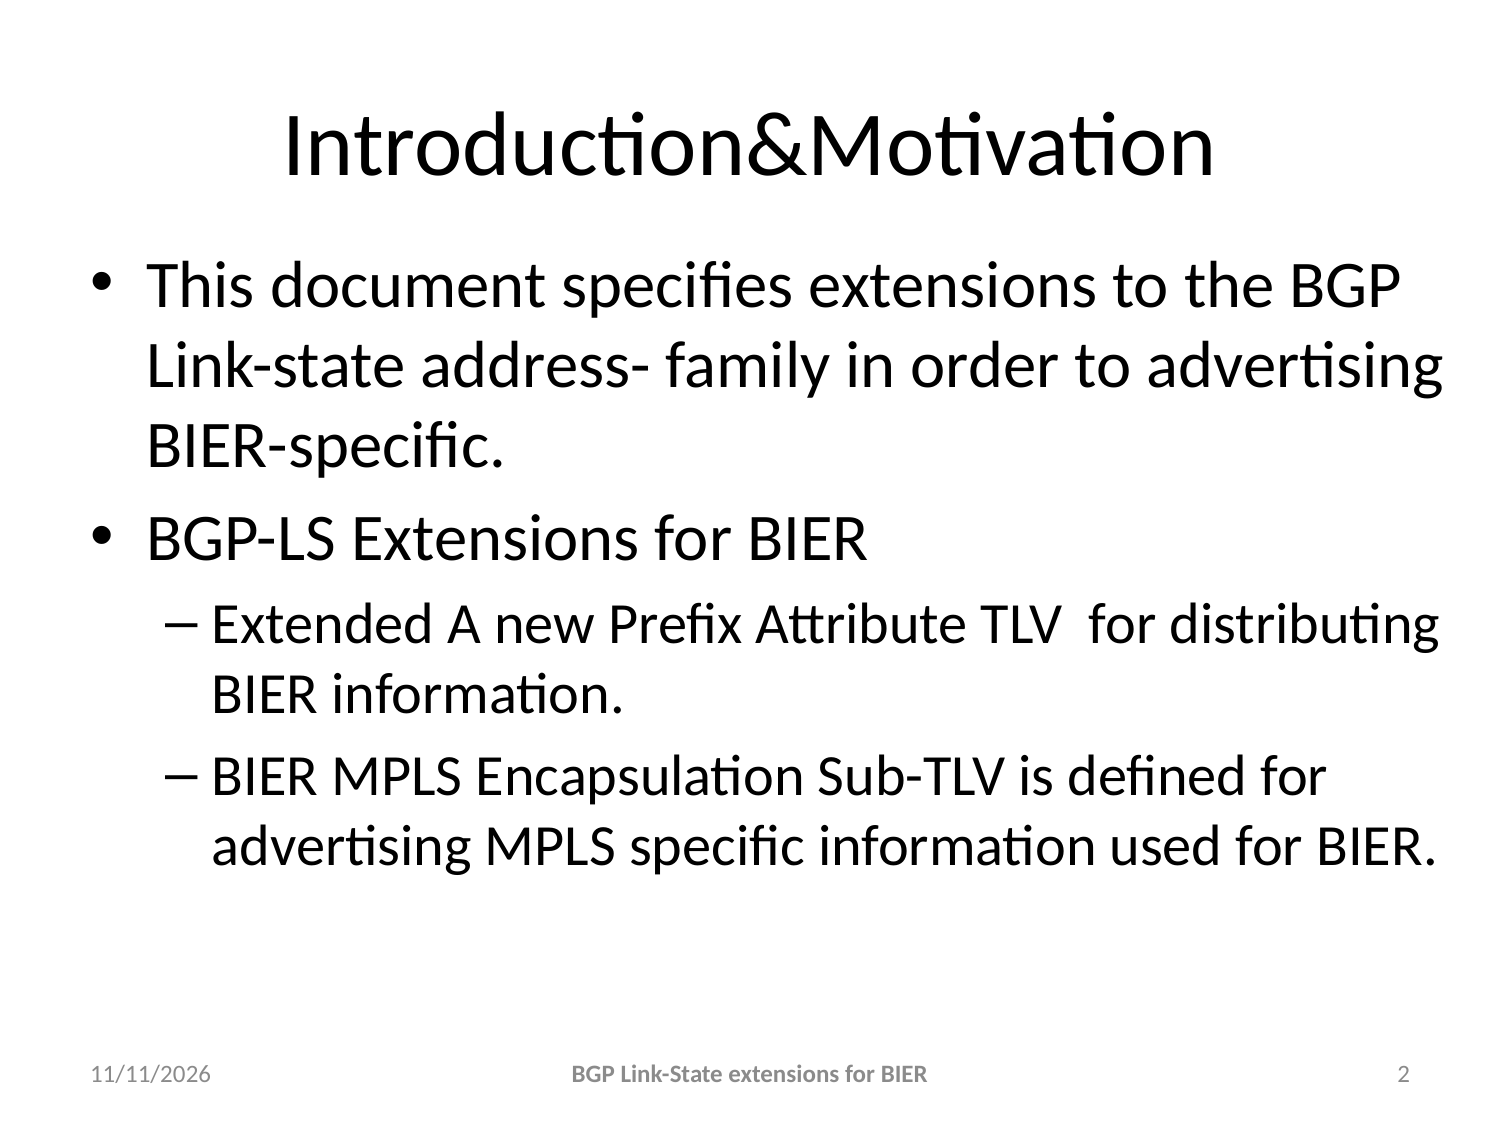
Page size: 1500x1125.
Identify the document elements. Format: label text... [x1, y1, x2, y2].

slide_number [75, 1042, 425, 1103]
list This document specifies extensions to the BGP Link-state address- family in order to advertising BIER-specific. BGP-LS Extensions for BIER Extended A new Prefix Attribute TLV for distributing BIER information. BIER MPLS Encapsulation Sub-TLV is defined for advertising MPLS specific information used for BIER. [75, 233, 1471, 976]
slide_number 2 [1074, 1042, 1425, 1103]
footer BGP Link-State extensions for BIER [512, 1042, 988, 1103]
title Introduction&Motivation [75, 45, 1425, 233]
